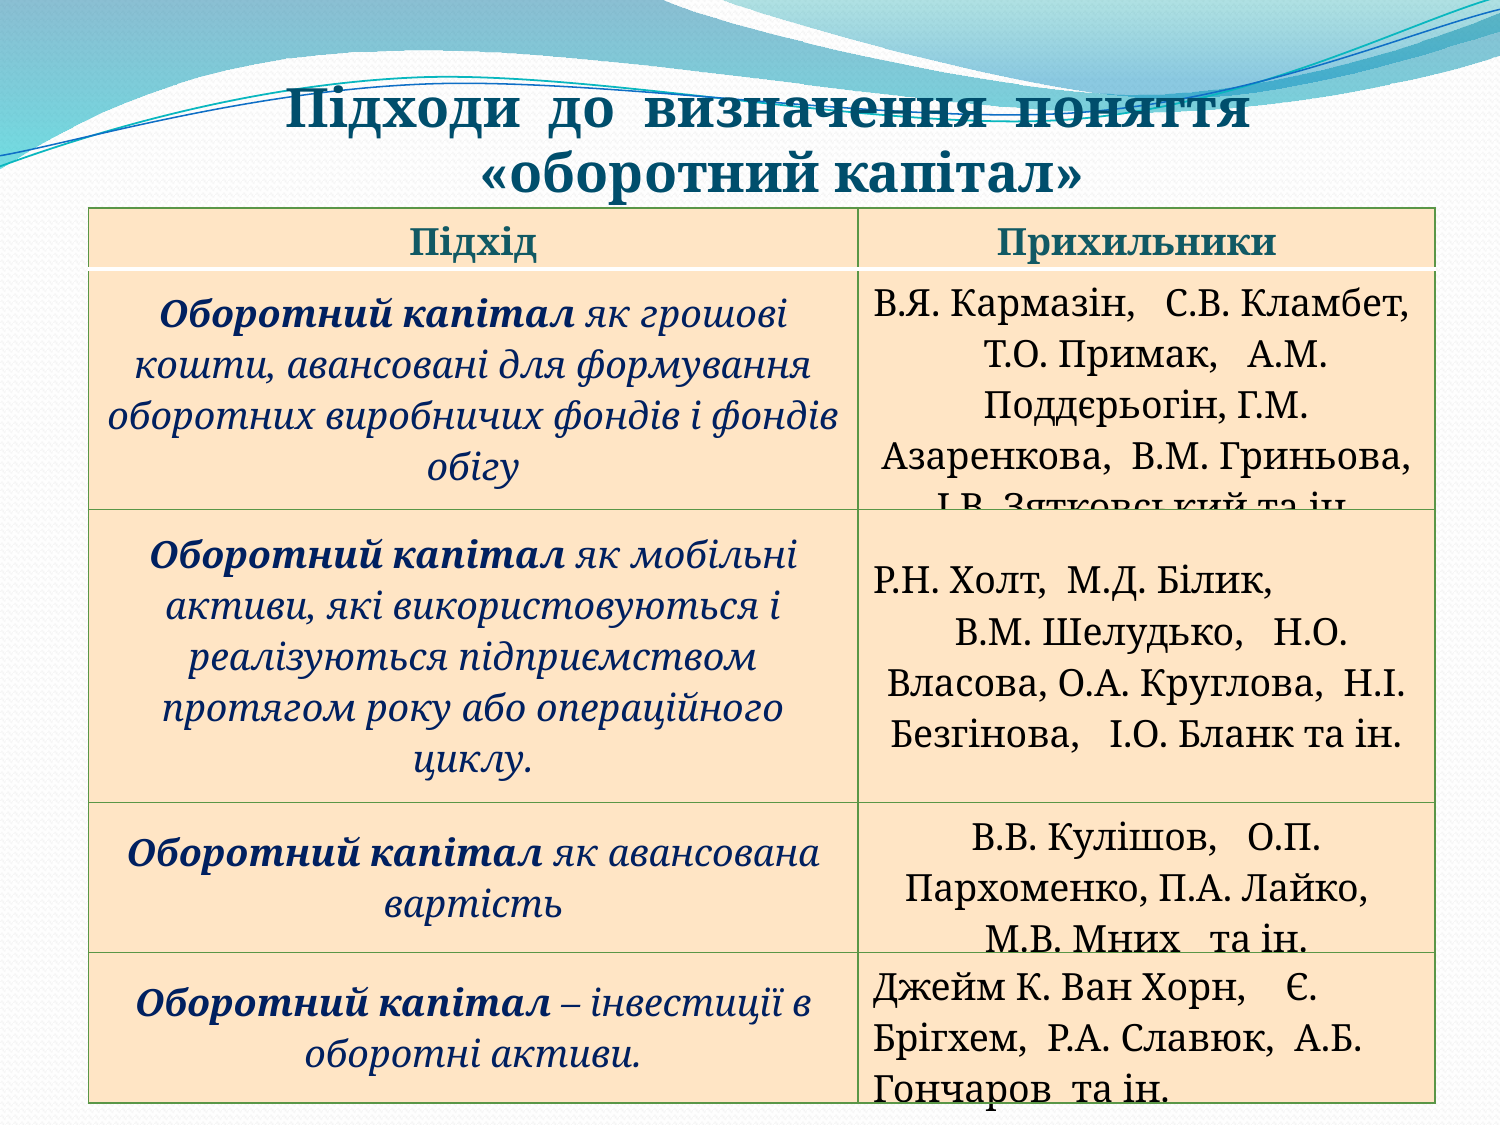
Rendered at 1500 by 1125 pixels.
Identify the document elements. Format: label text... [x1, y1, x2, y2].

table_cell Р.Н. Холт, М.Д. Білик, В.М. Шелудько, Н.О. Власова, О.А. Круглова, Н.І. Безгінова, І.О. Бланк та ін. [859, 510, 1434, 802]
table_header Прихильники [859, 209, 1434, 267]
table_cell Джейм К. Ван Хорн, Є. Брігхем, Р.А. Славюк, А.Б. Гончаров та ін. [859, 953, 1434, 1102]
table_cell В.В. Кулішов, О.П. Пархоменко, П.А. Лайко, М.В. Мних та ін. [859, 803, 1434, 952]
table_cell Оборотний капітал як мобільні активи, які використовуються і реалізуються підприємством протягом року або операційного циклу. [89, 510, 857, 802]
table_cell Оборотний капітал – інвестиції в оборотні активи. [89, 953, 857, 1102]
text_box Підходи до визначення поняття «оборотний капітал» [74, 66, 1477, 211]
table_cell В.Я. Кармазін, С.В. Кламбет, Т.О. Примак, А.М. Поддєрьогін, Г.М. Азаренкова, В.М. Гриньова, І.В. Зятковський та ін. [859, 271, 1434, 509]
table_cell Оборотний капітал як грошові кошти, авансовані для формування оборотних виробничих фондів і фондів обігу [89, 271, 857, 509]
table_cell Оборотний капітал як авансована вартість [89, 803, 857, 952]
table_header Підхід [89, 209, 857, 267]
